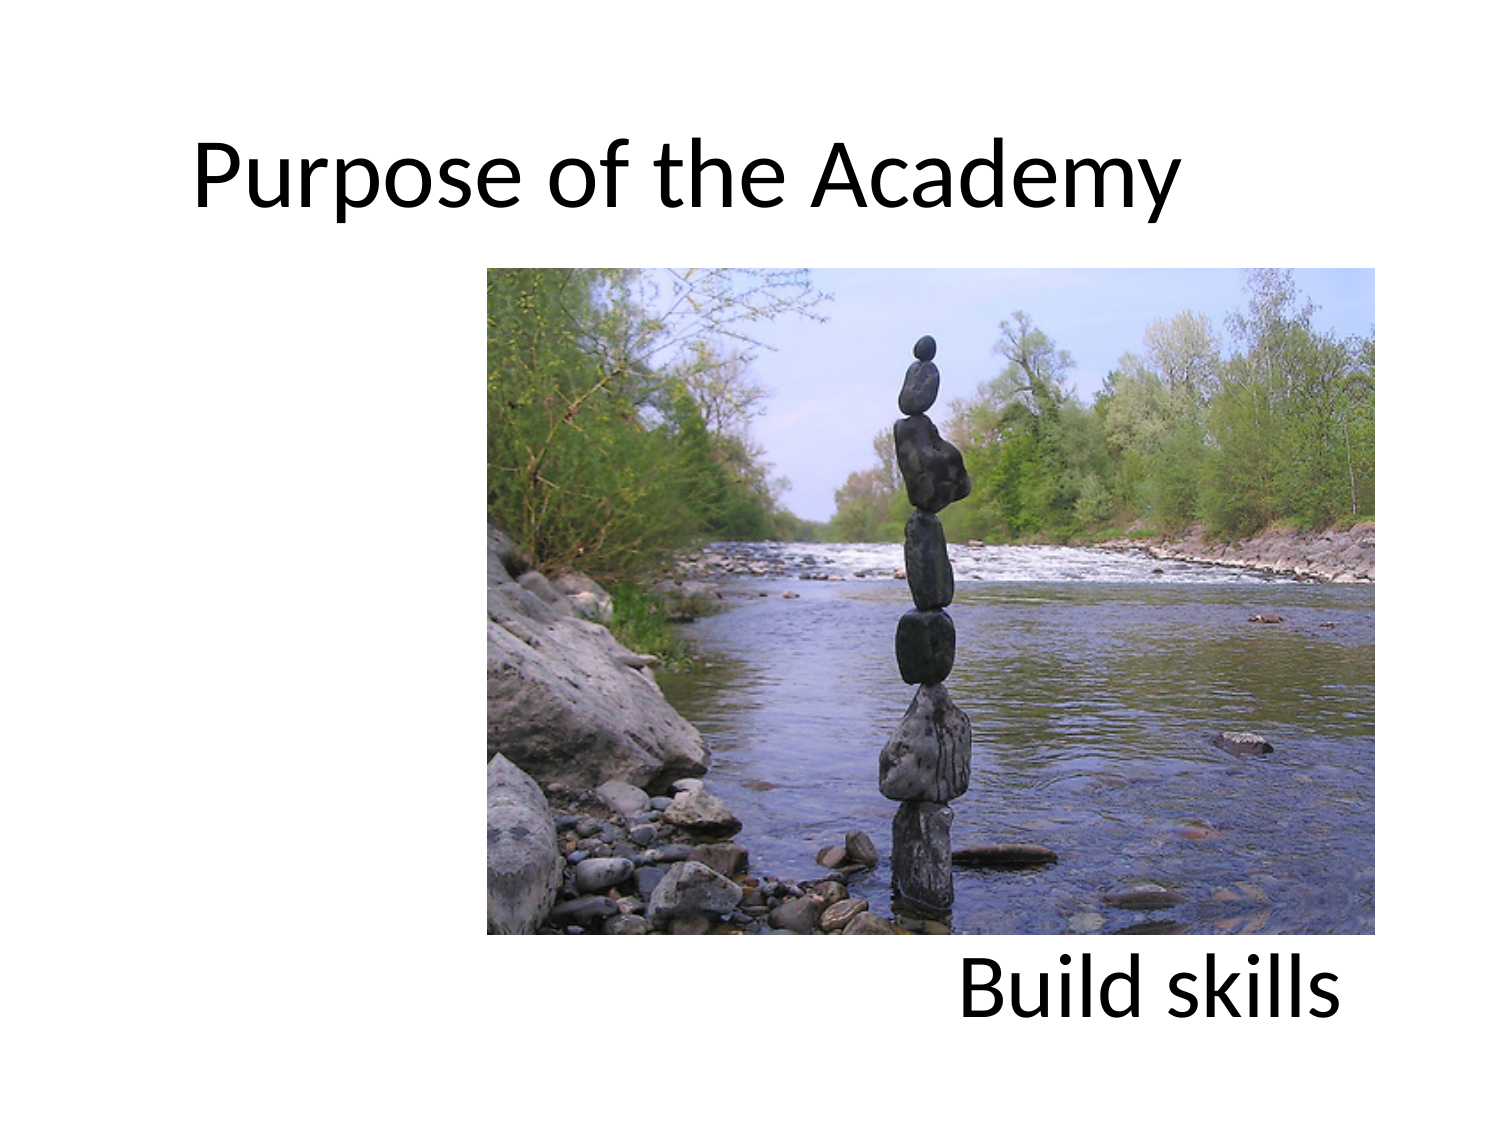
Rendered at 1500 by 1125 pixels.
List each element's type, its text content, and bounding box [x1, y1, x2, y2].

picture [487, 268, 1376, 935]
text_box Purpose of the Academy [137, 99, 1238, 235]
title Build skills [900, 887, 1400, 1075]
